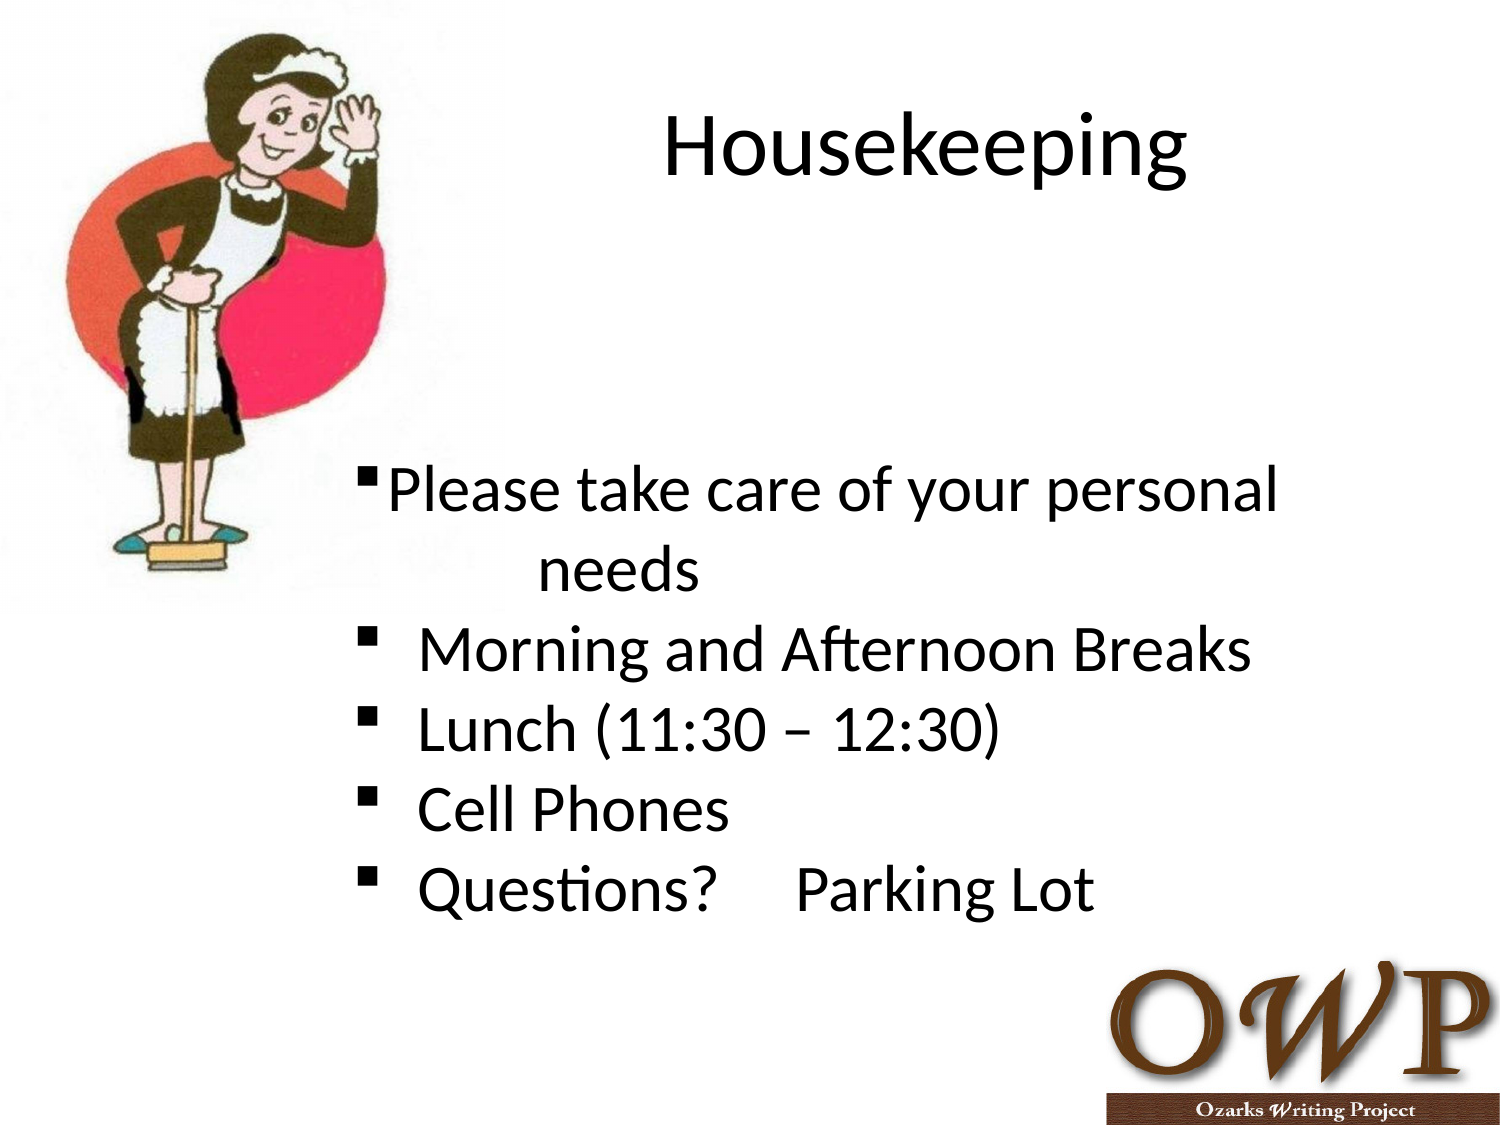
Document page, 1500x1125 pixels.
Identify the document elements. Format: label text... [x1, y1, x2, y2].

picture [0, 0, 505, 615]
title Housekeeping [508, 44, 1426, 233]
text_box Please take care of your personal needs Morning and Afternoon Breaks Lunch (11:30 – 12:30) Cell Phones Questions? Parking Lot [337, 437, 1375, 932]
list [1106, 951, 1500, 1125]
